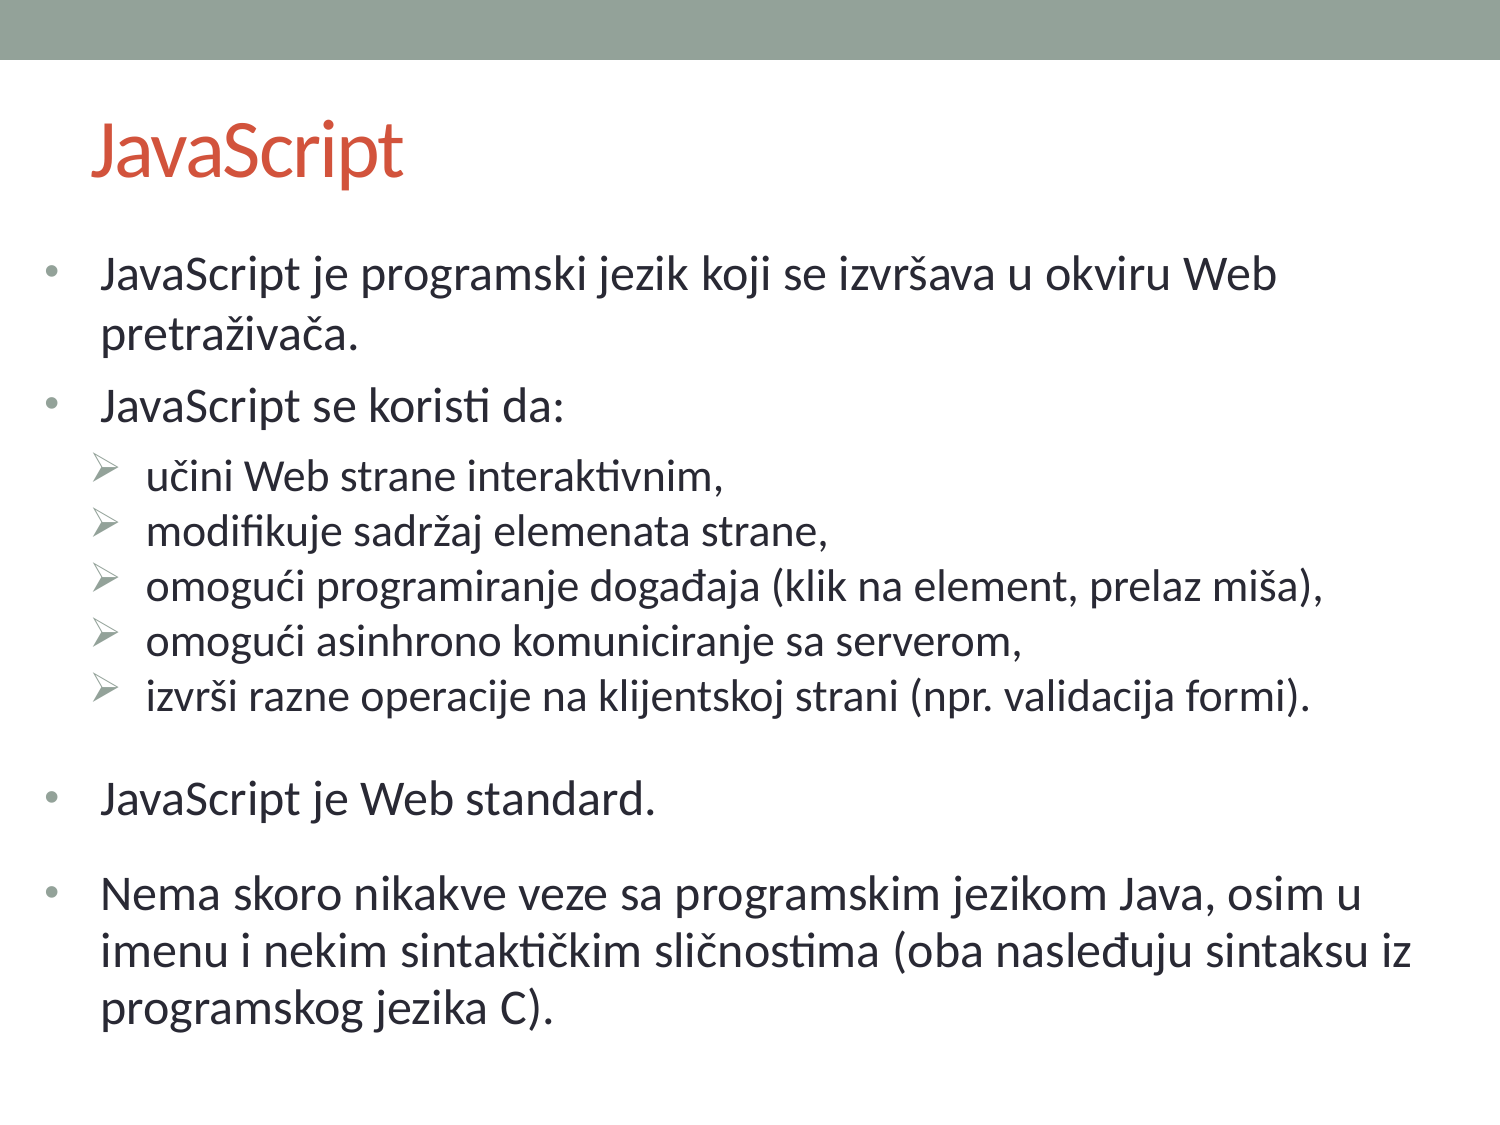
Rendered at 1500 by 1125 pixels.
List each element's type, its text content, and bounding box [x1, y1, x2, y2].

list JavaScript je programski jezik koji se izvršava u okviru Web pretraživača. JavaScript se koristi da: učini Web strane interaktivnim, modifikuje sadržaj elemenata strane, omogući programiranje događaja (klik na element, prelaz miša), omogući asinhrono komuniciranje sa serverom, izvrši razne operacije na klijentskoj strani (npr. validacija formi). JavaScript je Web standard. Nema skoro nikakve veze sa programskim jezikom Java, osim u imenu i nekim sintaktičkim sličnostima (oba nasleđuju sintaksu iz programskog jezika C). [0, 232, 1488, 1075]
title JavaScript [75, 62, 1425, 225]
